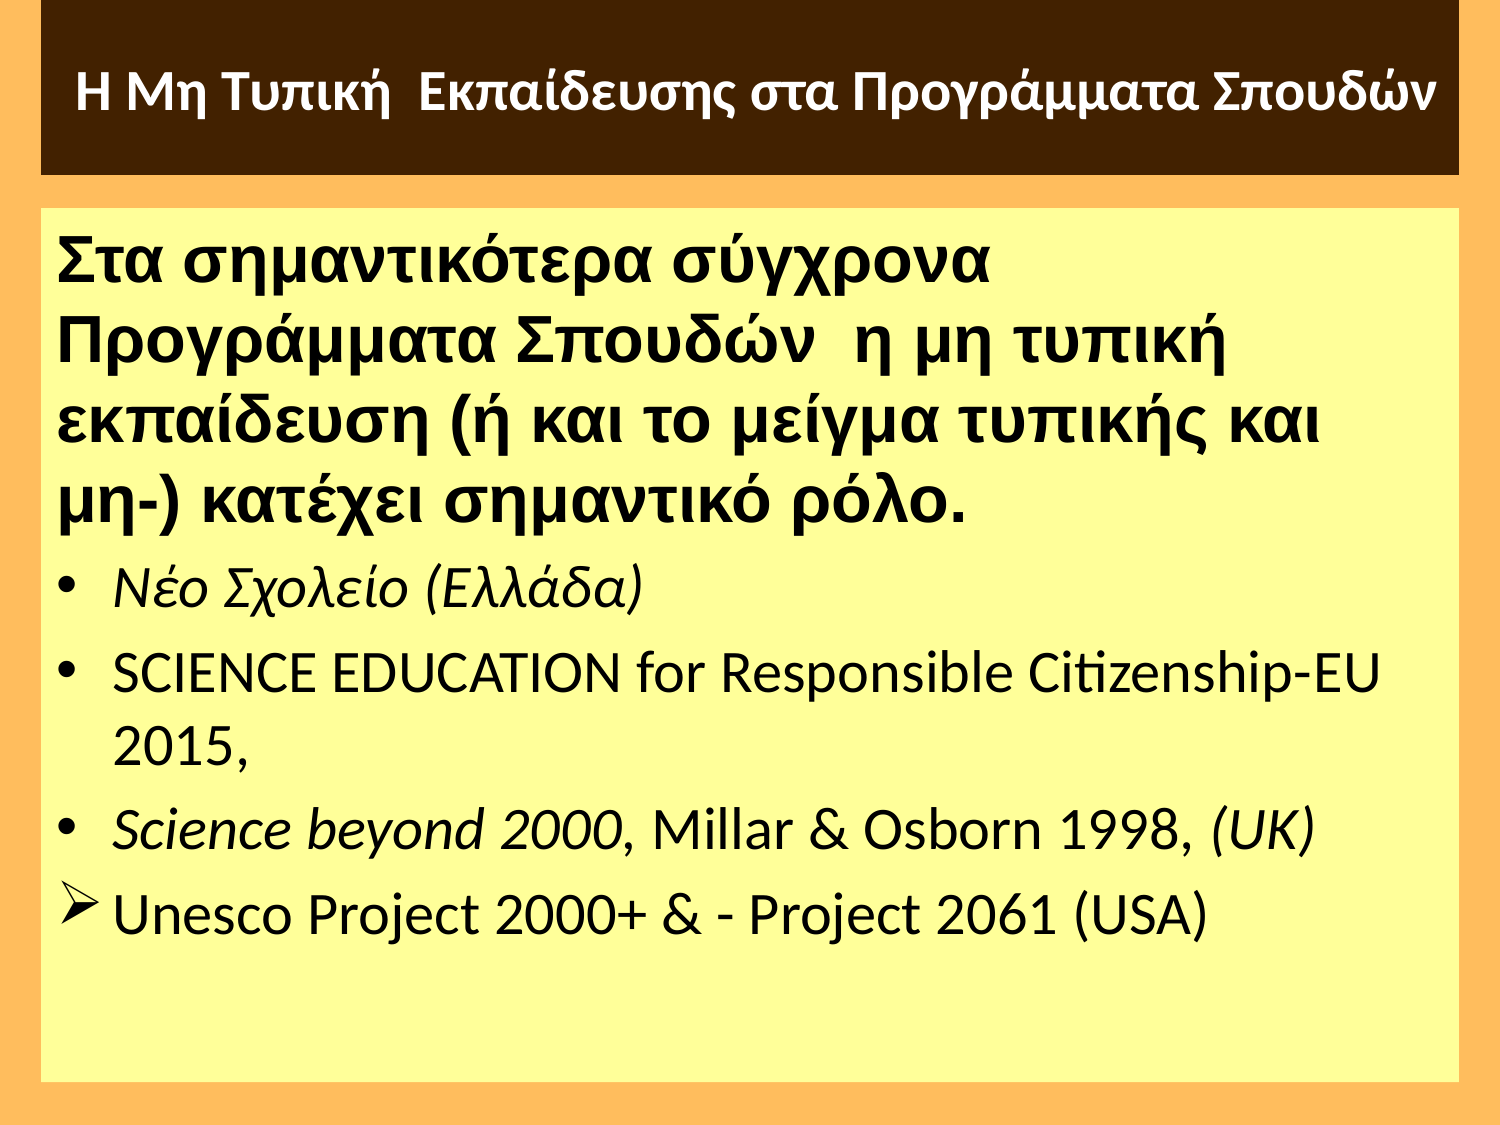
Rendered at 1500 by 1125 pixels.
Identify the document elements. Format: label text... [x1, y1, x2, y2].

list Στα σημαντικότερα σύγχρονα Προγράμματα Σπουδών η μη τυπική εκπαίδευση (ή και το μείγμα τυπικής και μη-) κατέχει σημαντικό ρόλο. Νέο Σχολείο (Ελλάδα) SCIENCE EDUCATION for Responsible Citizenship-EU 2015, Science beyond 2000, Millar & Osborn 1998, (UK) Unesco Project 2000+ & - Project 2061 (USA) [41, 208, 1459, 1083]
title Η Μη Τυπική Εκπαίδευσης στα Προγράμματα Σπουδών [41, 0, 1459, 175]
